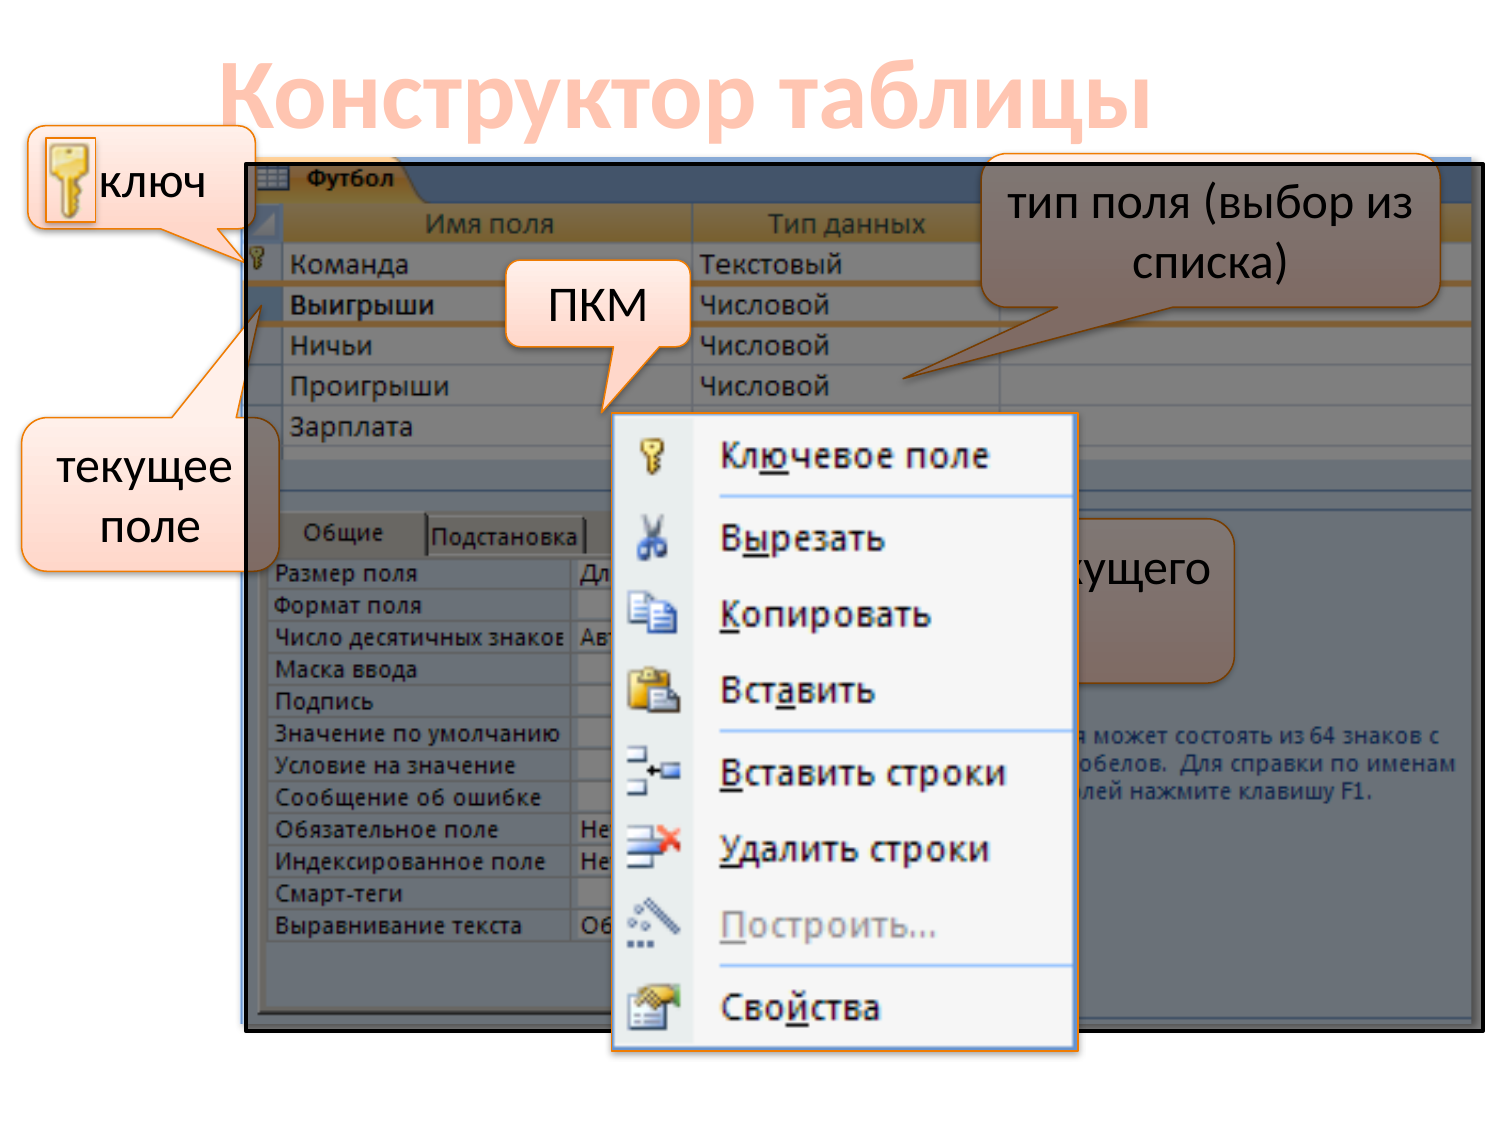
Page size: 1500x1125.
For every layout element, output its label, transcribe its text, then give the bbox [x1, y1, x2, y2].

text_box текущее поле [20, 339, 233, 573]
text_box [505, 259, 1078, 1051]
picture [239, 156, 1472, 1024]
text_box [27, 125, 256, 230]
text_box [1468, 163, 1483, 1032]
title Конструктор таблицы [0, 49, 1374, 127]
